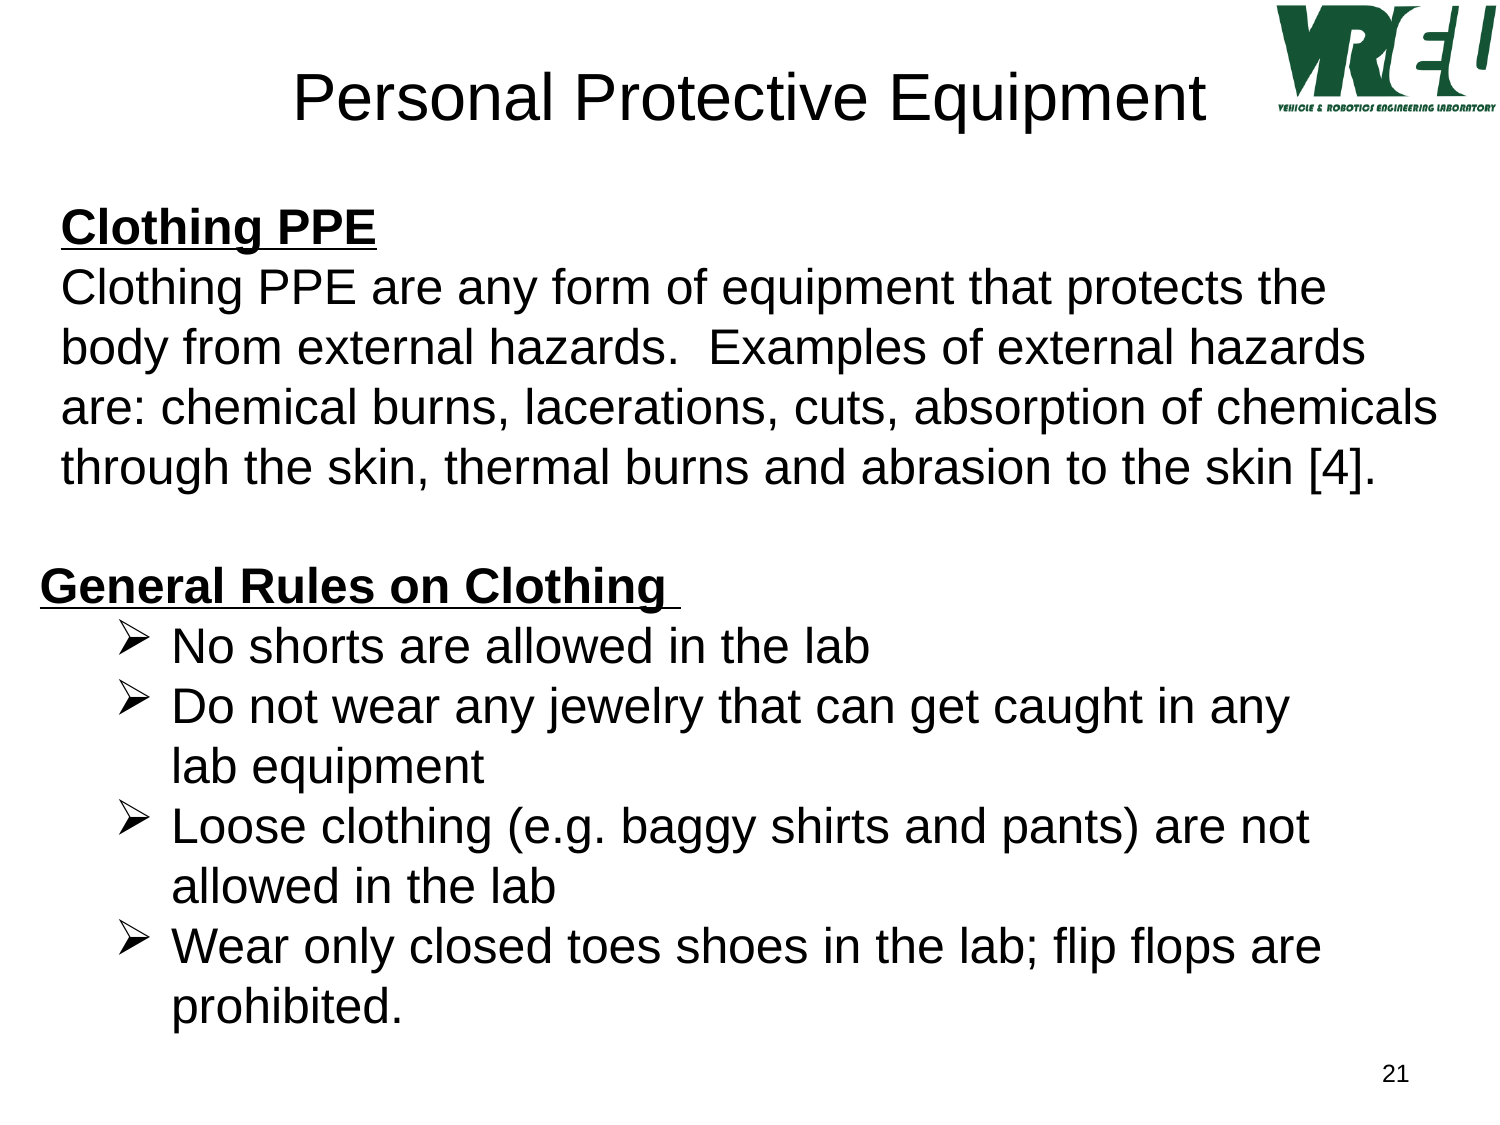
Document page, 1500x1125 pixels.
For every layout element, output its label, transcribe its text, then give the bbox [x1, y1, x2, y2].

text_box General Rules on Clothing No shorts are allowed in the lab Do not wear any jewelry that can get caught in any lab equipment Loose clothing (e.g. baggy shirts and pants) are not allowed in the lab Wear only closed toes shoes in the lab; flip flops are prohibited. [24, 546, 1363, 1041]
slide_number 21 [1074, 1042, 1425, 1103]
text_box Clothing PPE Clothing PPE are any form of equipment that protects the body from external hazards. Examples of external hazards are: chemical burns, lacerations, cuts, absorption of chemicals through the skin, thermal burns and abrasion to the skin [4]. [45, 187, 1463, 503]
picture [1271, 0, 1500, 45]
text_box Personal Protective Equipment [0, 45, 1500, 171]
